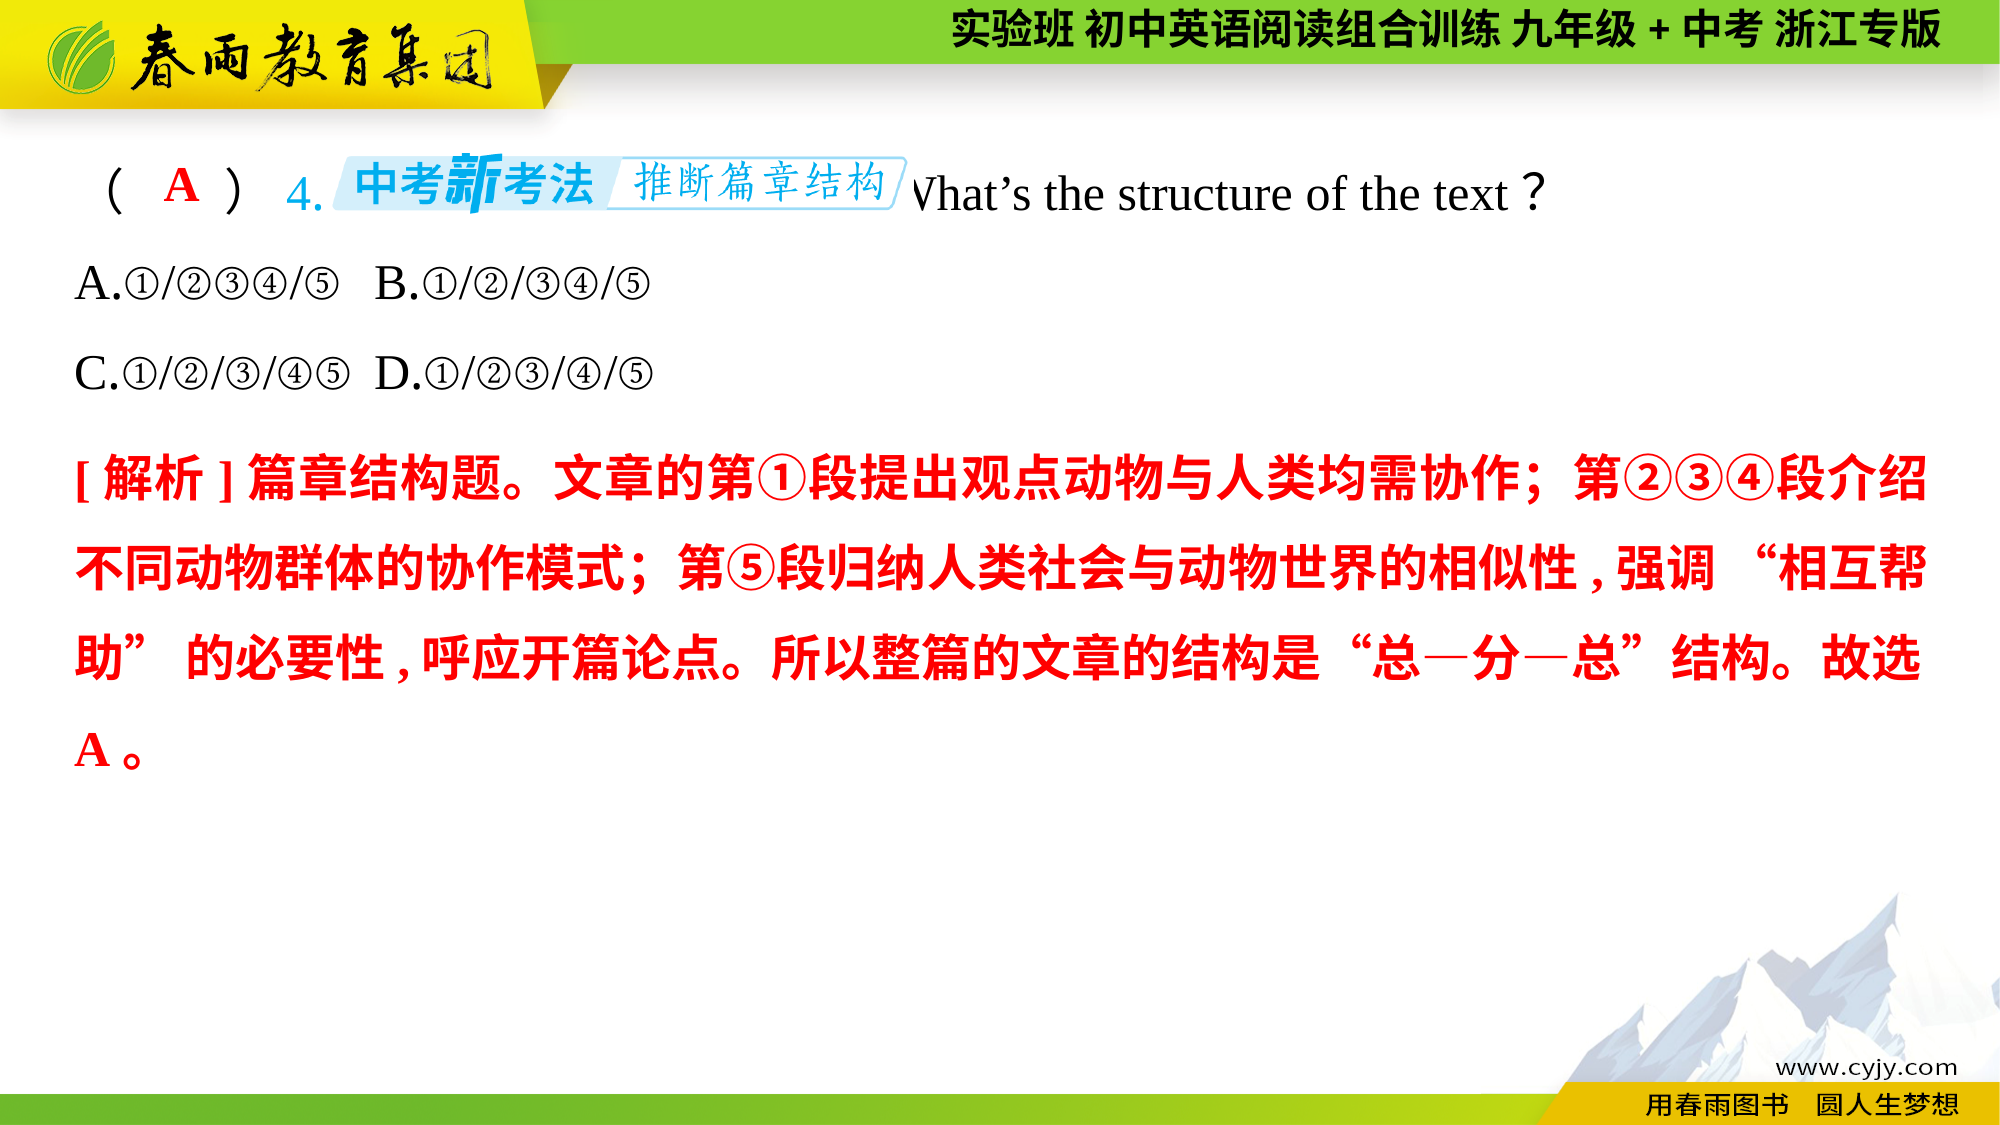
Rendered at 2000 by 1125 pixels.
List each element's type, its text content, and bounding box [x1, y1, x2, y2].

list （ ）4. What’s the structure of the text？ A.①/②③④/⑤ B.①/②/③④/⑤ C.①/②/③/④⑤ D.①/②③/④/⑤ [59, 122, 1944, 408]
text_box [解析]篇章结构题。文章的第①段提出观点动物与人类均需协作；第②③④段介绍不同动物群体的协作模式；第⑤段归纳人类社会与动物世界的相似性,强调 “相互帮助” 的必要性,呼应开篇论点。所以整篇的文章的结构是“总—分—总”结构。故选A。 [59, 408, 1944, 784]
text_box A [148, 144, 215, 220]
picture [0, 0, 2000, 1125]
